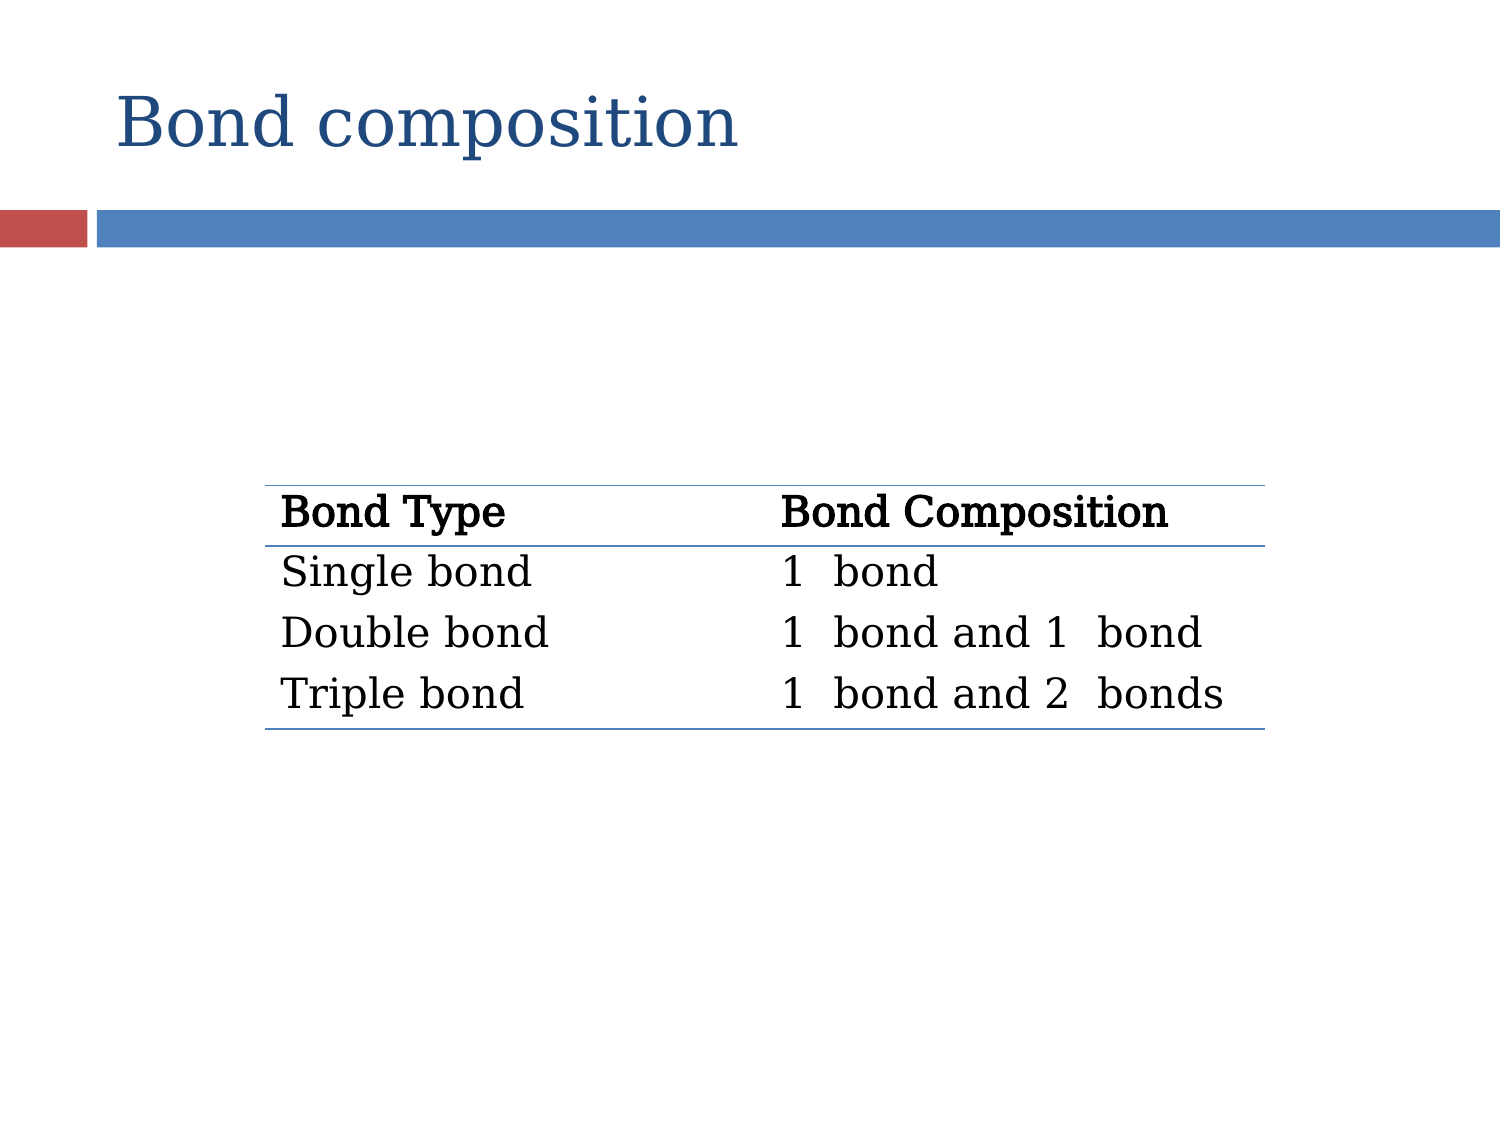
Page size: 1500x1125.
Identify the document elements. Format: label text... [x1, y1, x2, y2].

title Bond composition [100, 37, 1438, 200]
